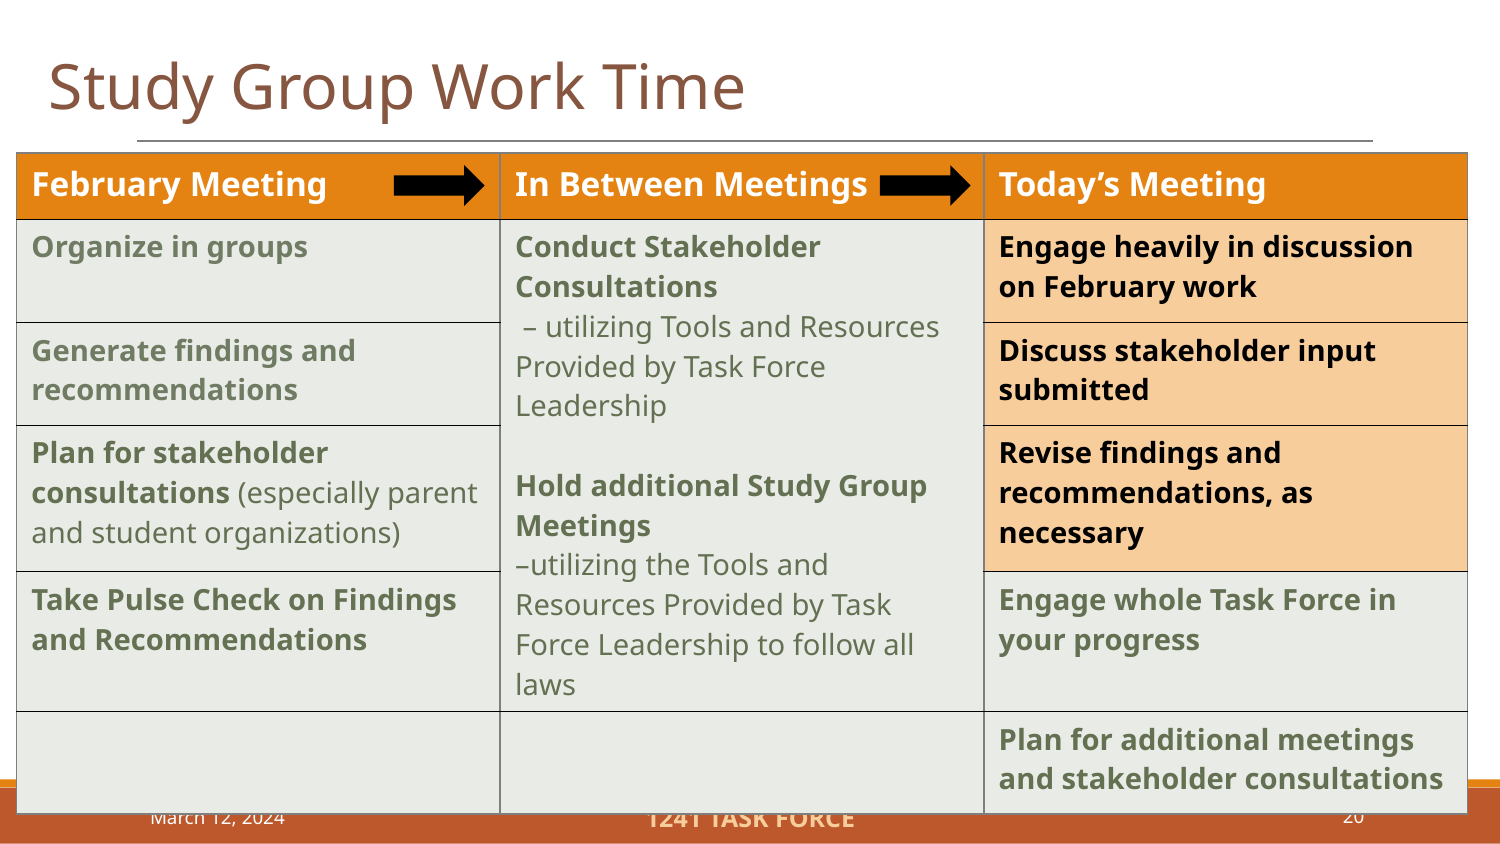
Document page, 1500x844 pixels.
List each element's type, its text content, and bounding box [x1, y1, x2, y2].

table_cell Discuss stakeholder input submitted [985, 323, 1467, 425]
table_header February Meeting [17, 154, 499, 219]
table_cell Engage heavily in discussion on February work [985, 220, 1467, 322]
table_header In Between Meetings [501, 154, 983, 219]
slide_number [135, 815, 440, 840]
text_box [393, 165, 485, 206]
table_cell Take Pulse Check on Findings and Recommendations [17, 572, 499, 711]
table_cell Revise findings and recommendations, as necessary [985, 426, 1467, 571]
table_cell Plan for additional meetings and stakeholder consultations [985, 712, 1467, 813]
footer 1241 TASK FORCE [453, 815, 1047, 840]
table_cell Organize in groups [17, 220, 499, 322]
text_box [879, 165, 971, 206]
table_cell Engage whole Task Force in your progress [985, 572, 1467, 711]
table_cell [17, 712, 499, 813]
table_cell Generate findings and recommendations [17, 323, 499, 425]
table_header Today’s Meeting [985, 154, 1467, 219]
title Study Group Work Time [34, 35, 1373, 131]
table_cell Plan for stakeholder consultations (especially parent and student organizations) [17, 426, 499, 571]
table_cell [501, 712, 983, 813]
slide_number 20 [1218, 815, 1380, 840]
table_cell Conduct Stakeholder Consultations – utilizing Tools and Resources Provided by Task Force Leadership Hold additional Study Group Meetings –utilizing the Tools and Resources Provided by Task Force Leadership to follow all laws [501, 220, 983, 711]
